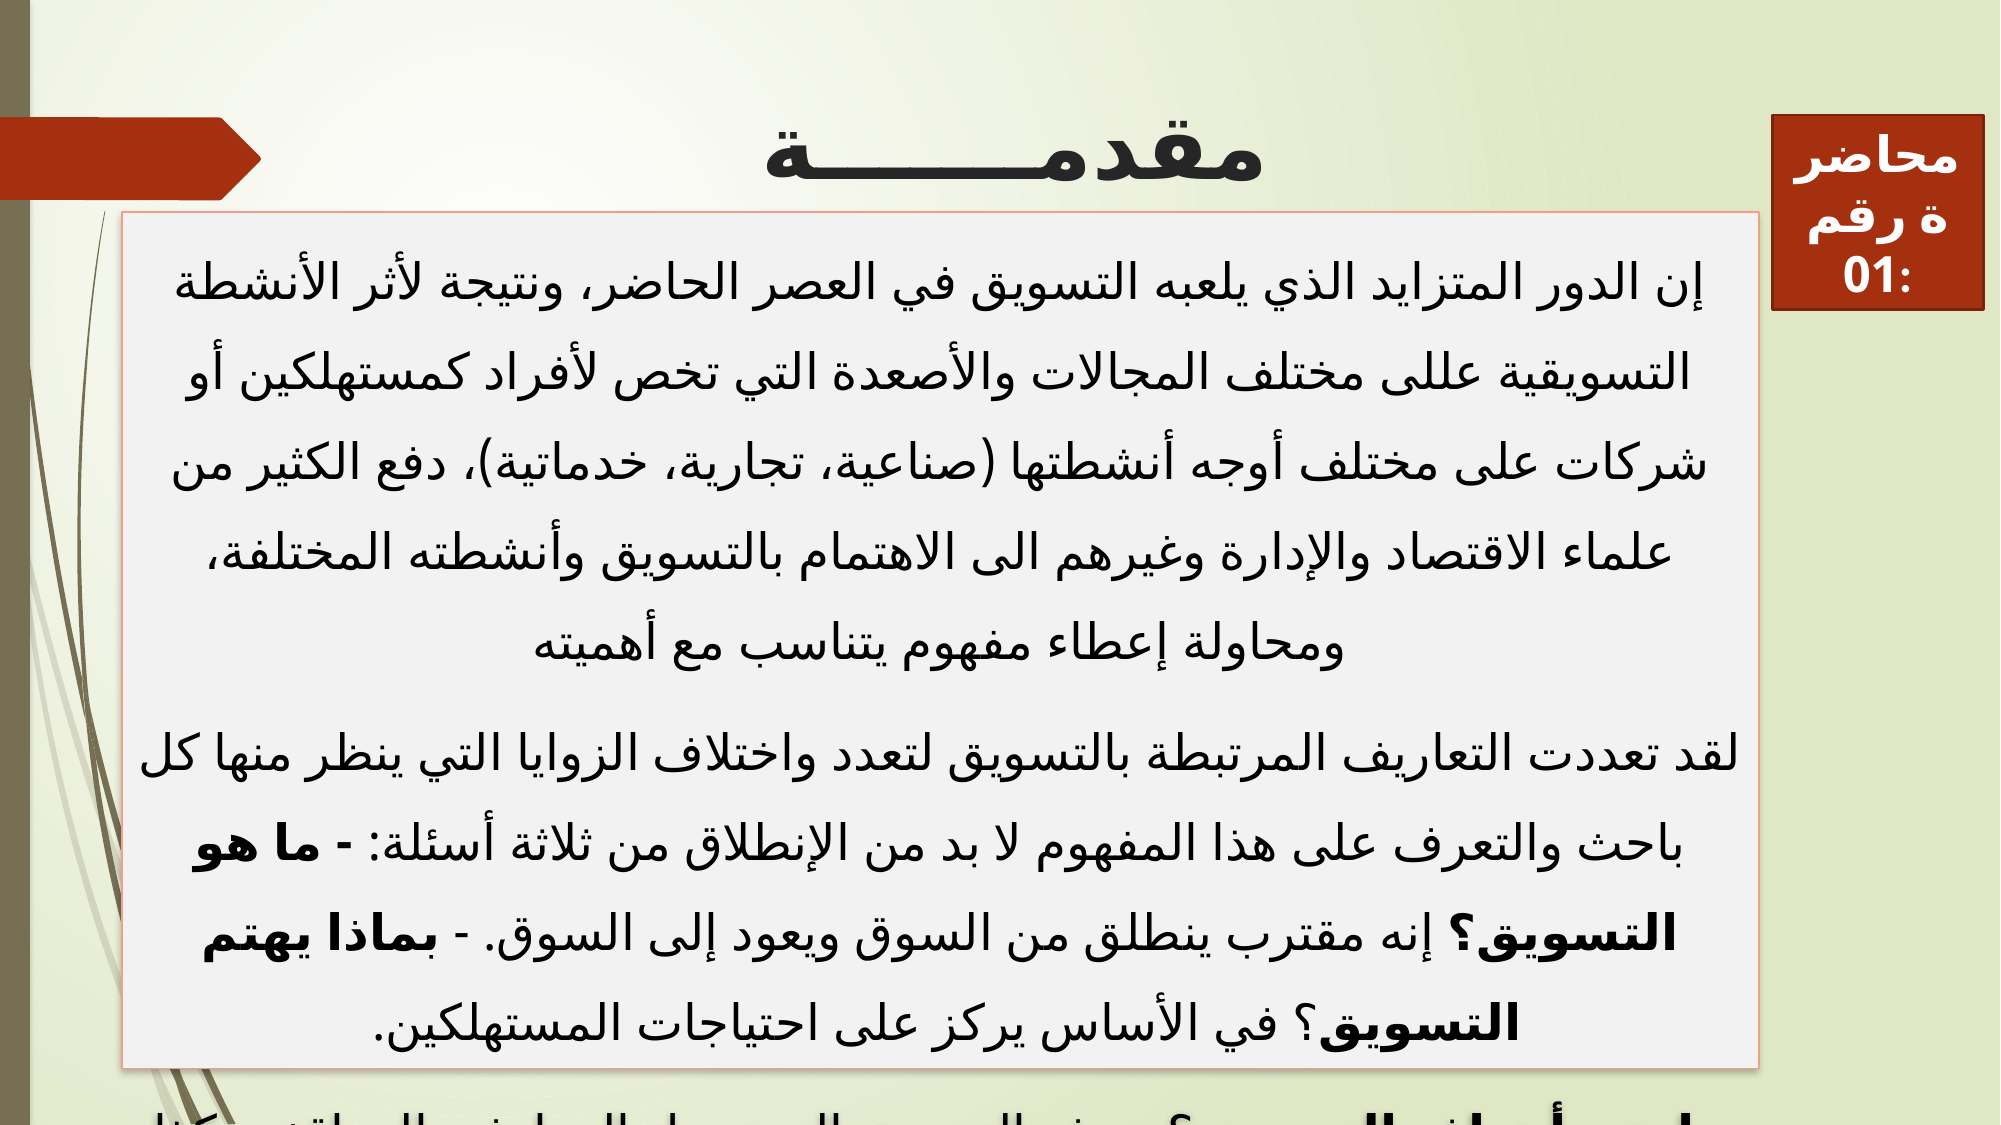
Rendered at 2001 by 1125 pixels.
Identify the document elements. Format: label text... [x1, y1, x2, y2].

title مقدمـــــــة [283, 80, 1746, 211]
text_box محاضرة رقم 01: [1771, 114, 1985, 311]
list إن الدور المتزايد الذي يلعبه التسويق في العصر الحاضر، ونتيجة لأثر الأنشطة التسويقية عللى مختلف المجالات والأصعدة التي تخص لأفراد كمستهلكين أو شركات على مختلف أوجه أنشطتها (صناعية، تجارية، خدماتية)، دفع الكثير من علماء الاقتصاد والإدارة وغيرهم الى الاهتمام بالتسويق وأنشطته المختلفة، ومحاولة إعطاء مفهوم يتناسب مع أهميته لقد تعددت التعاريف المرتبطة بالتسويق لتعدد واختلاف الزوايا التي ينظر منها كل باحث والتعرف على هذا المفهوم لا بد من الإنطلاق من ثلاثة أسئلة: - ما هو التسويق؟ إنه مقترب ينطلق من السوق ويعود إلى السوق. - بماذا يهتم التسويق؟ في الأساس يركز على احتياجات المستهلكين. ما هي أهداف التسويق؟ يهدف التسويق إلى تعديل المعارف، المواقف وكذا سلوكات المستهلكين [121, 211, 1760, 1069]
